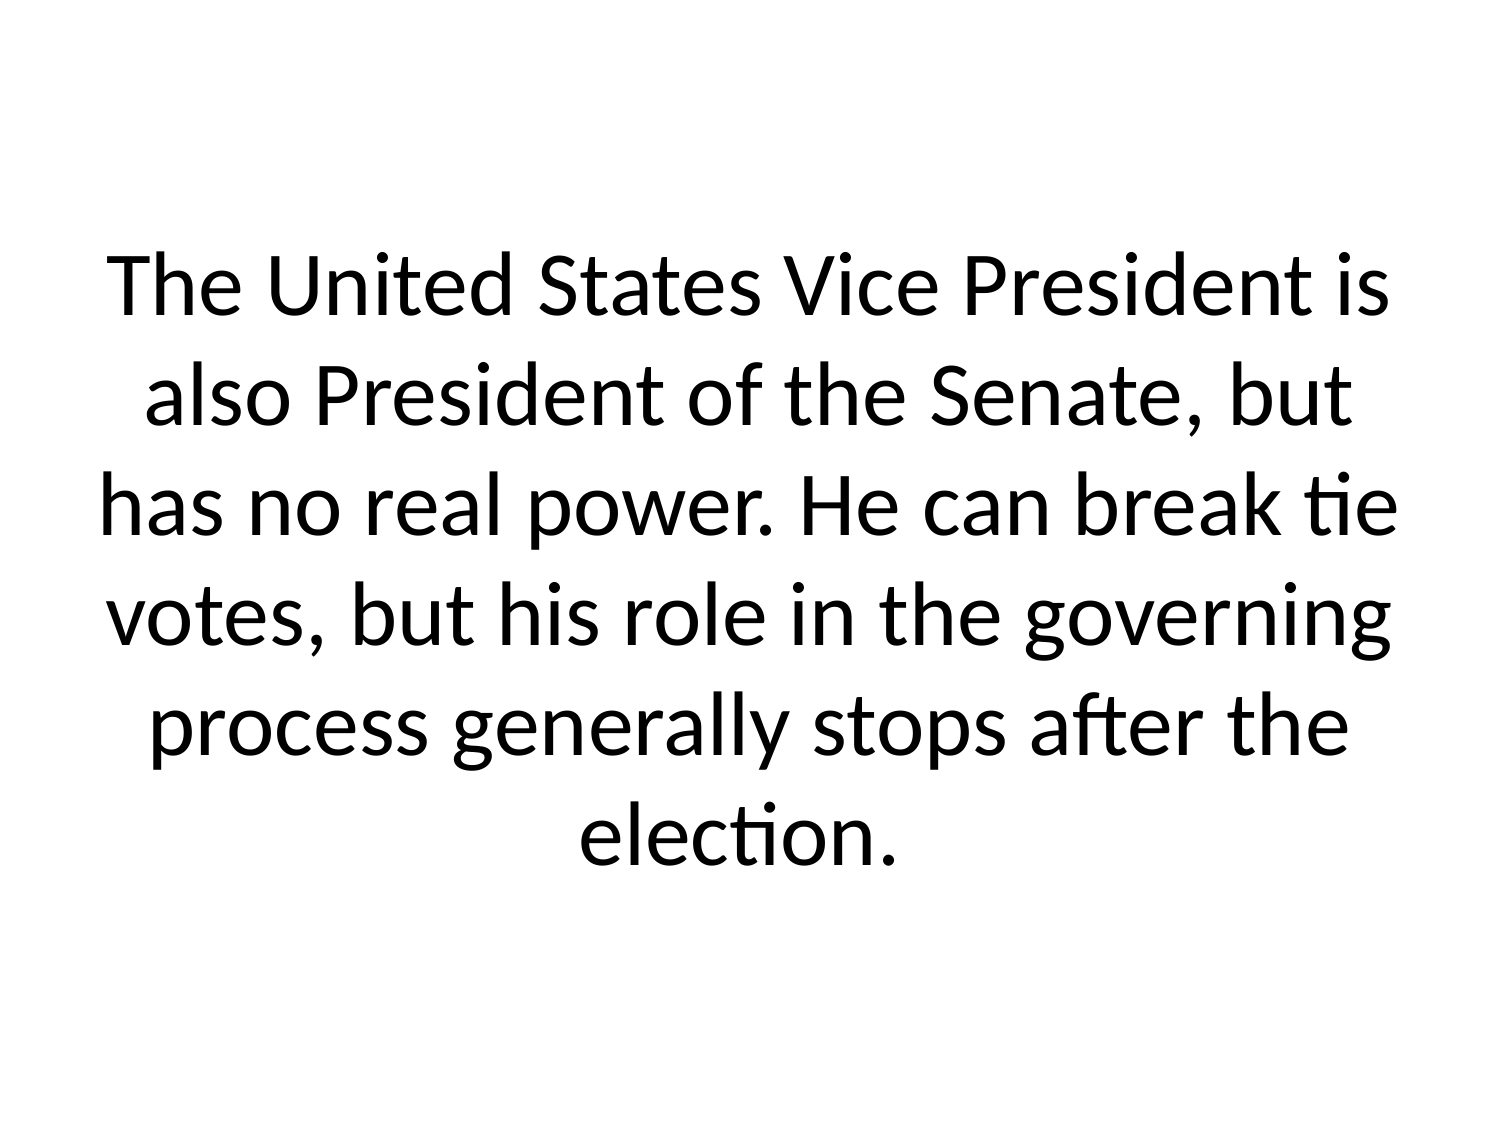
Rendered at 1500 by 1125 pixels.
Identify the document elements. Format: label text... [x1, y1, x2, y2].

title The United States Vice President is also President of the Senate, but has no real power. He can break tie votes, but his role in the governing process generally stops after the election. [74, 44, 1426, 1063]
